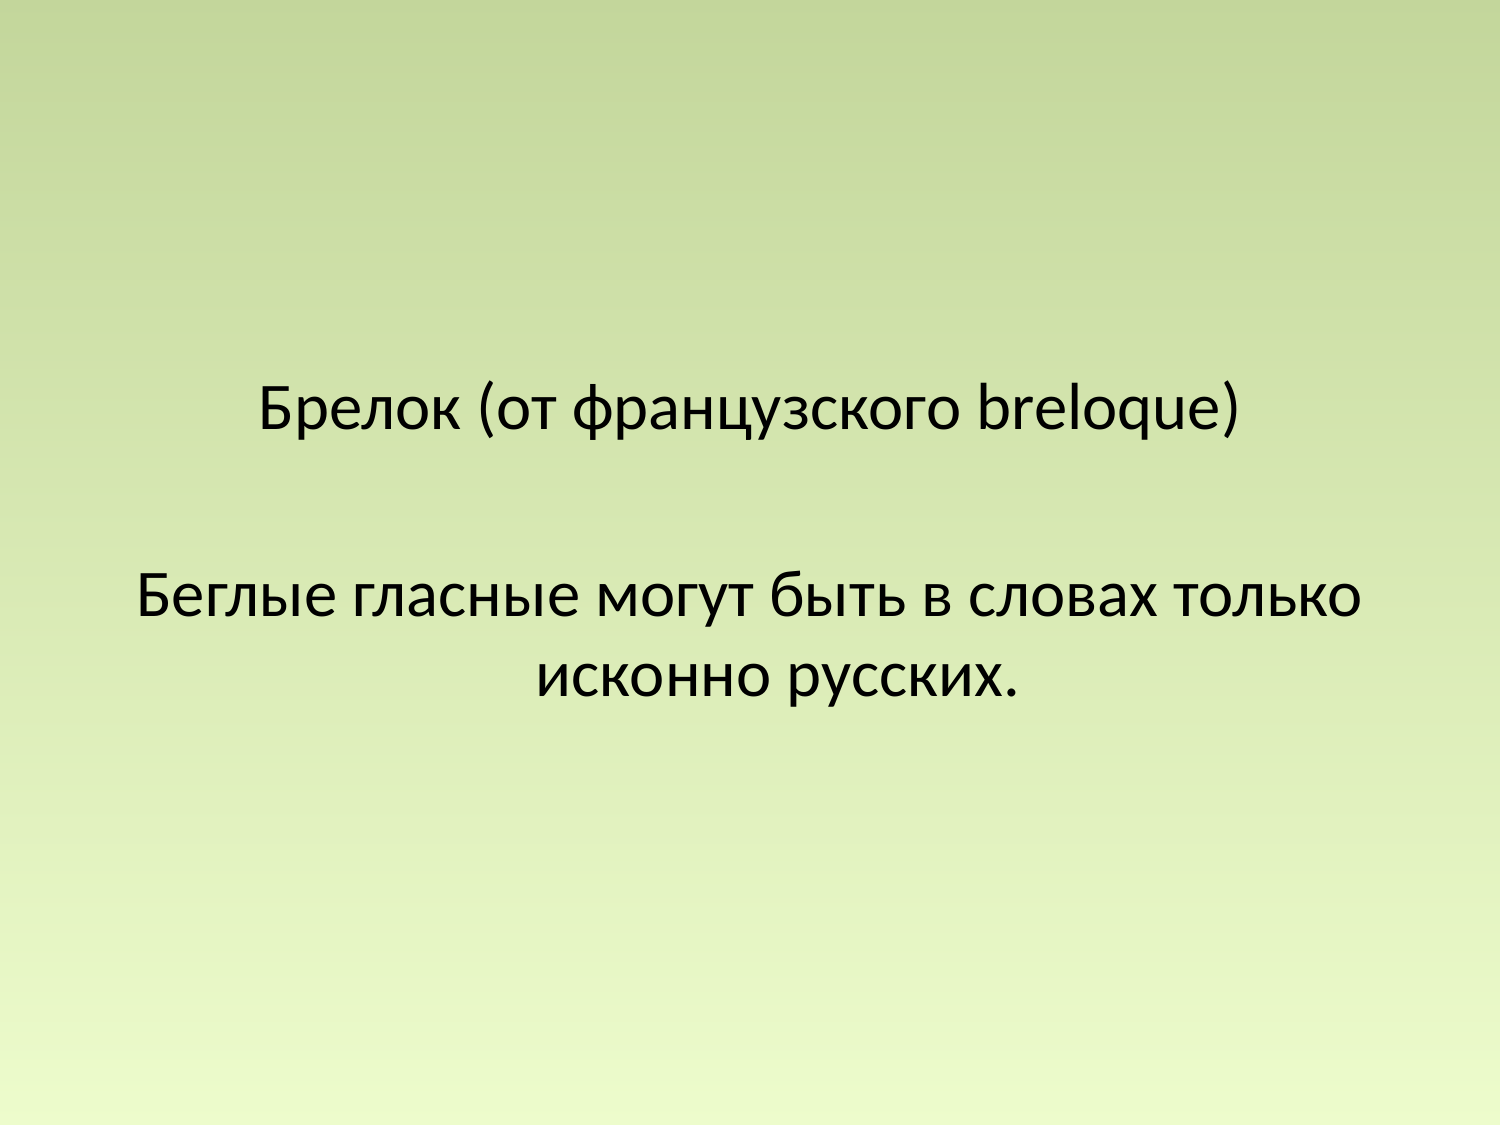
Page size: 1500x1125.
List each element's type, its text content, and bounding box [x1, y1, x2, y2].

list Брелок (от французского breloque) Беглые гласные могут быть в словах только исконно русских. [75, 262, 1425, 1005]
